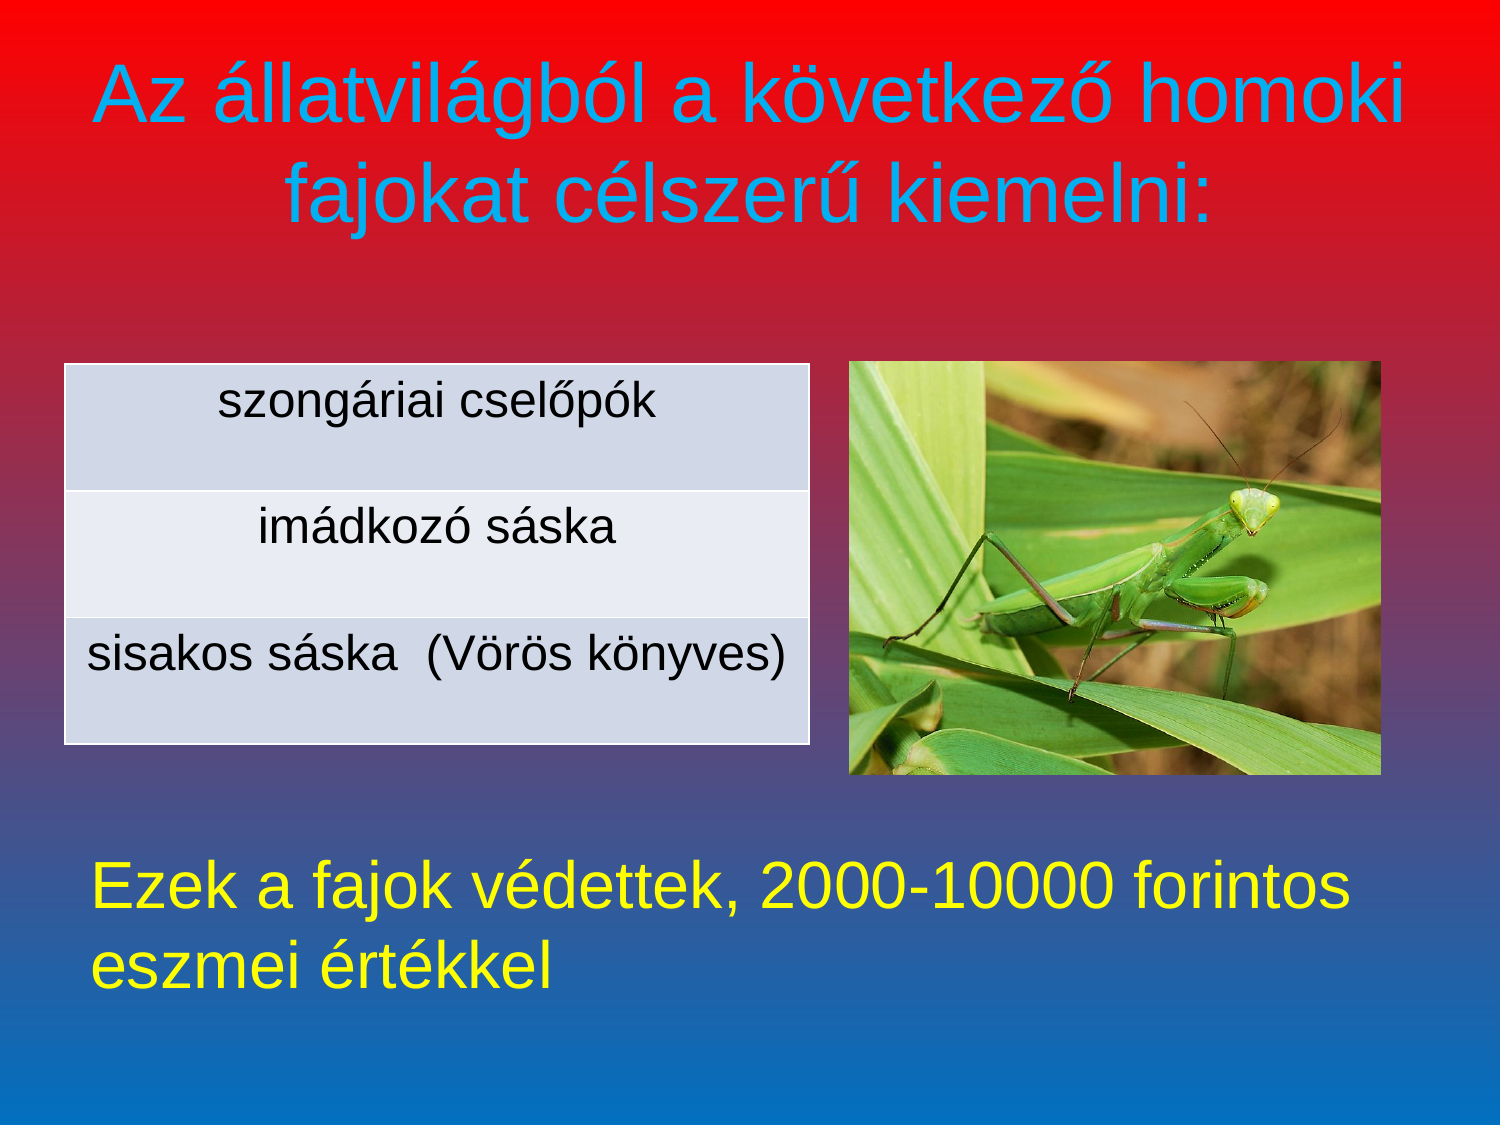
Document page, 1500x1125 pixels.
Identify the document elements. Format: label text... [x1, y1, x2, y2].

list Ezek a fajok védettek, 2000-10000 forintos eszmei értékkel [74, 833, 1426, 1006]
table_cell imádkozó sáska [66, 492, 808, 617]
picture [848, 361, 1381, 776]
title Az állatvilágból a következő homoki fajokat célszerű kiemelni: [74, 44, 1426, 233]
table_cell sisakos sáska (Vörös könyves) [66, 618, 808, 743]
table_header szongáriai cselőpók [66, 365, 808, 490]
